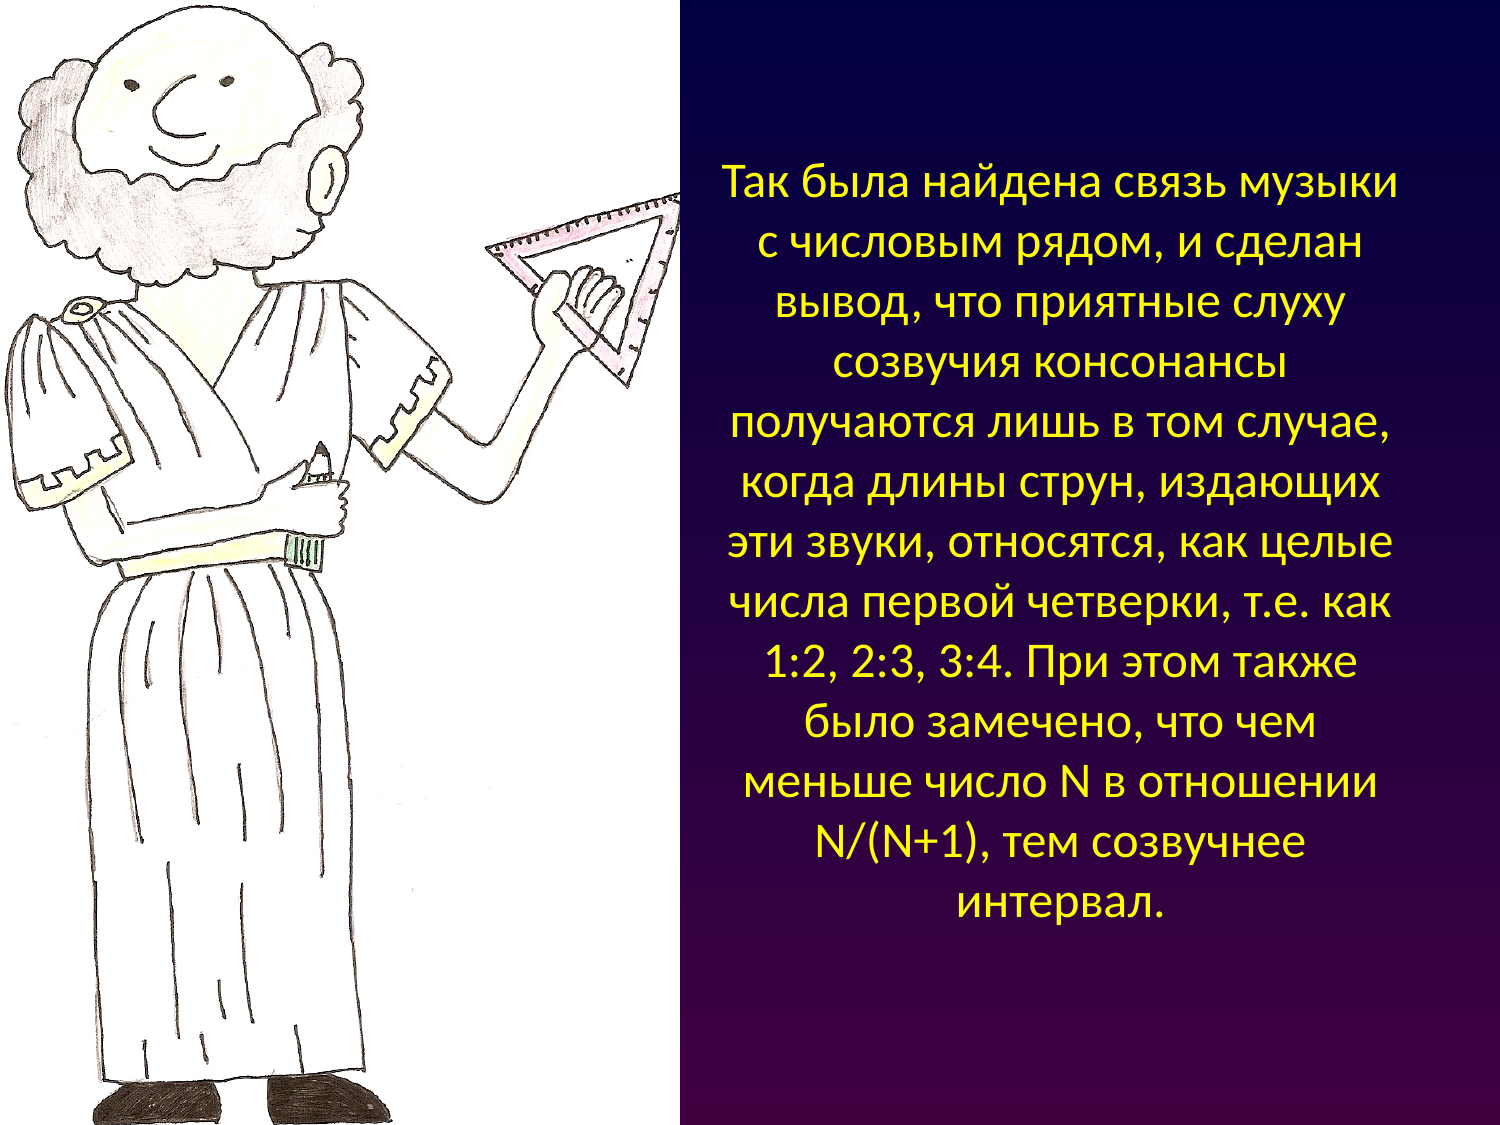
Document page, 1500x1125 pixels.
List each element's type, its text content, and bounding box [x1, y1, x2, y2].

picture [0, 0, 680, 1125]
text_box Так была найдена связь музыки с числовым рядом, и сделан вывод, что приятные слуху созвучия консонансы получаются лишь в том случае, когда длины струн, издающих эти звуки, относятся, как целые числа первой четверки, т.е. как 1:2, 2:3, 3:4. При этом также было замечено, что чем меньше число N в отношении N/(N+1), тем созвучнее интервал. [703, 140, 1418, 936]
